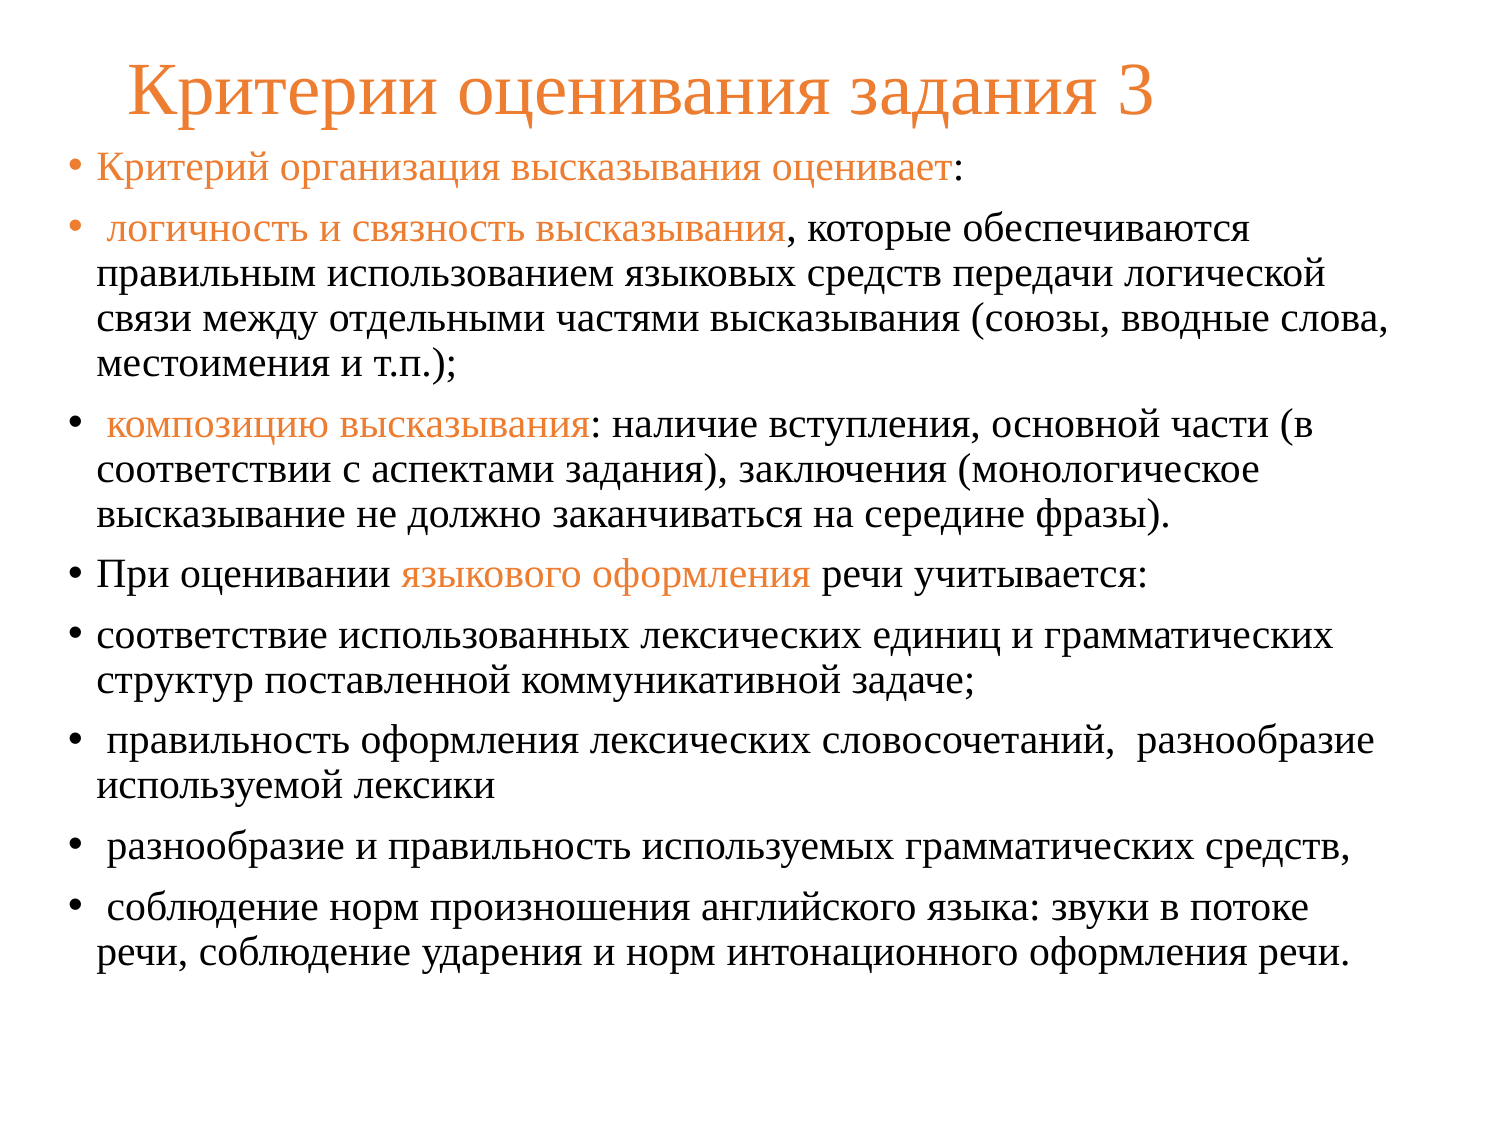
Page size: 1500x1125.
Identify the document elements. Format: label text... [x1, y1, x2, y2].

title Критерии оценивания задания 3 [112, 30, 1439, 149]
list Критерий организация высказывания оценивает: логичность и связность высказывания, которые обеспечиваются правильным использованием языковых средств передачи логической связи между отдельными частями высказывания (союзы, вводные слова, местоимения и т.п.); композицию высказывания: наличие вступления, основной части (в соответствии с аспектами задания), заключения (монологическое высказывание не должно заканчиваться на середине фразы). При оценивании языкового оформления речи учитывается: соответствие использованных лексических единиц и грамматических структур поставленной коммуникативной задаче; правильность оформления лексических словосочетаний, разнообразие используемой лексики разнообразие и правильность используемых грамматических средств, соблюдение норм произношения английского языка: звуки в потоке речи, соблюдение ударения и норм интонационного оформления речи. [53, 137, 1425, 986]
